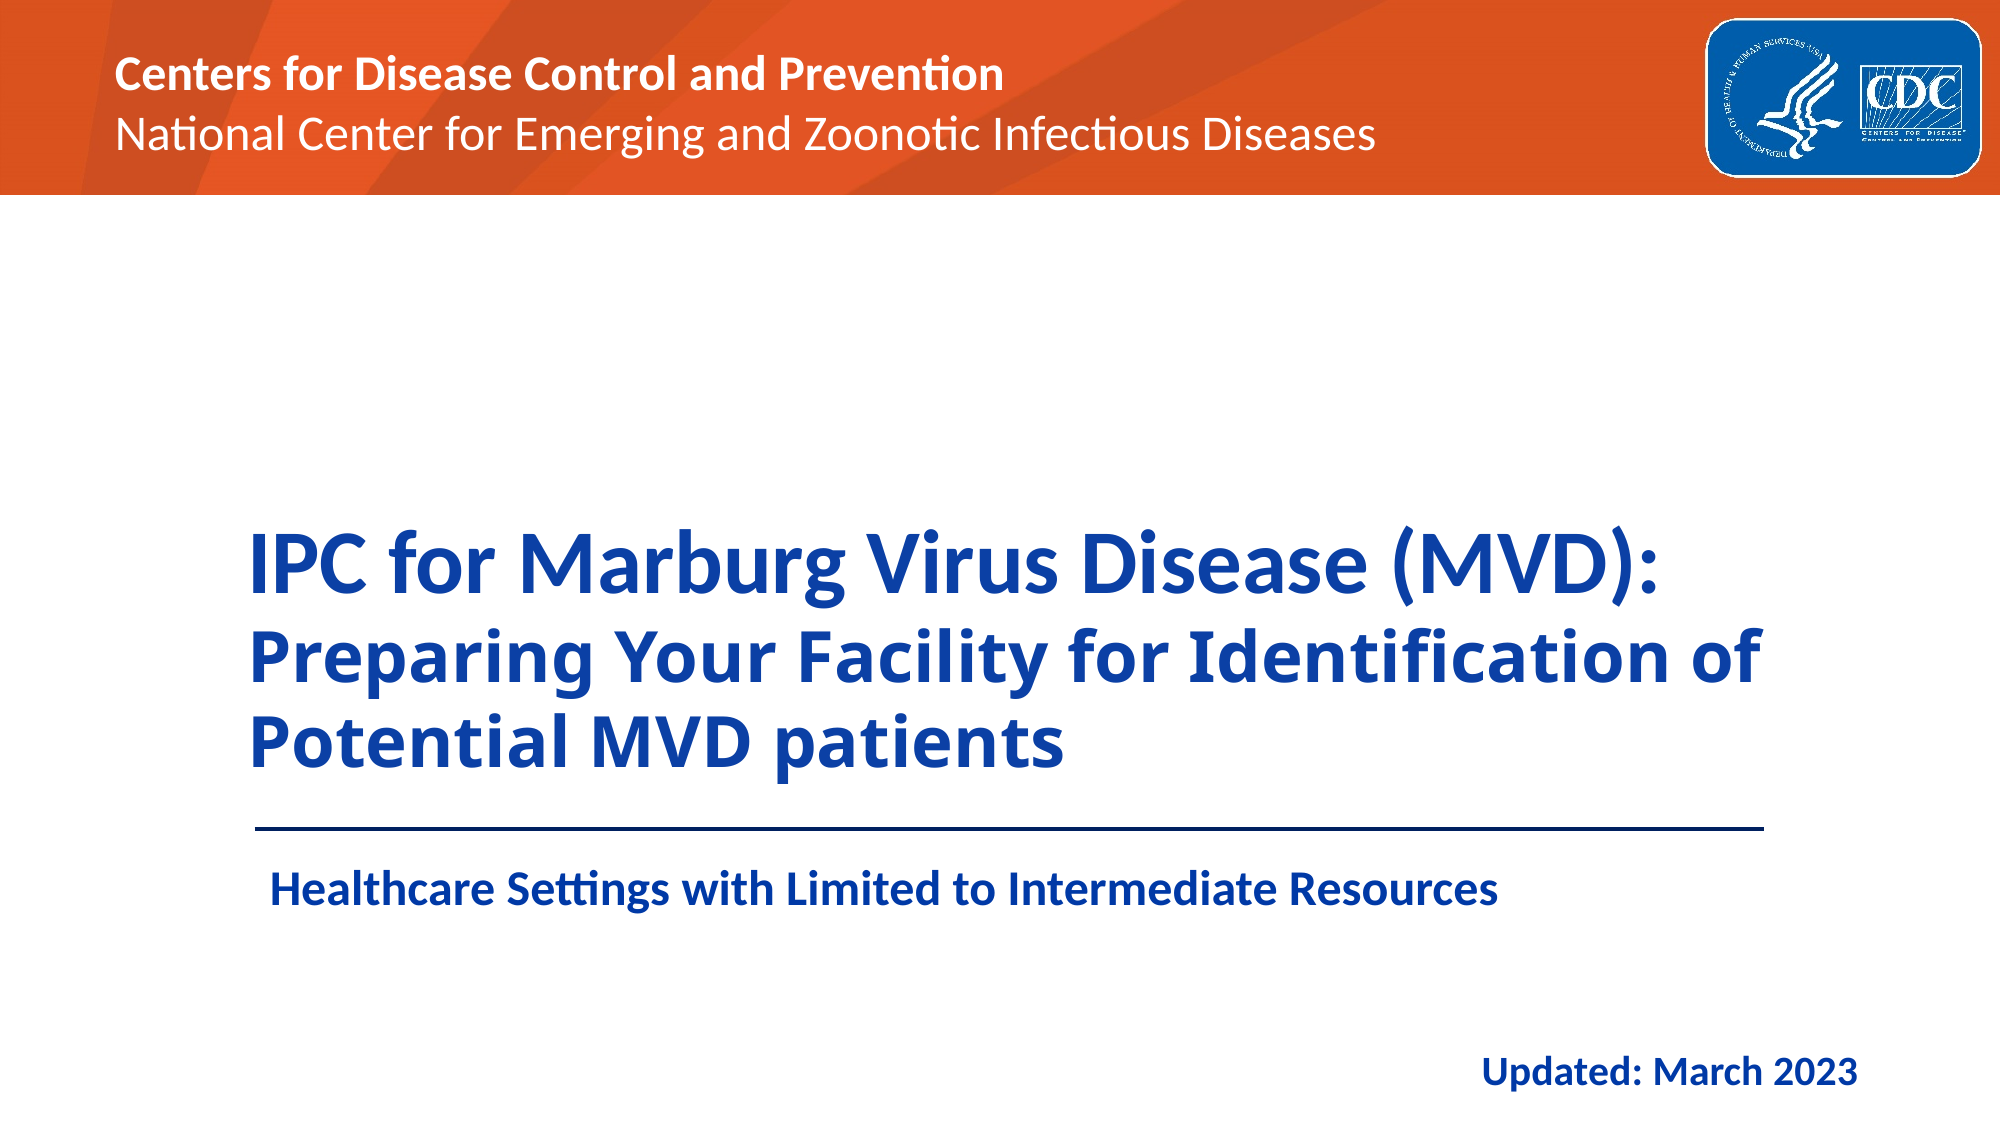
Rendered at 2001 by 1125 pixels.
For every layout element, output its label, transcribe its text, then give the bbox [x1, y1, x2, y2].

text_box Healthcare Settings with Limited to Intermediate Resources [254, 848, 1575, 924]
picture [0, 0, 2000, 195]
title IPC for Marburg Virus Disease (MVD): Preparing Your Facility for Identification of Potential MVD patients [232, 417, 1819, 790]
text_box Updated: March 2023 [1461, 1033, 1895, 1104]
